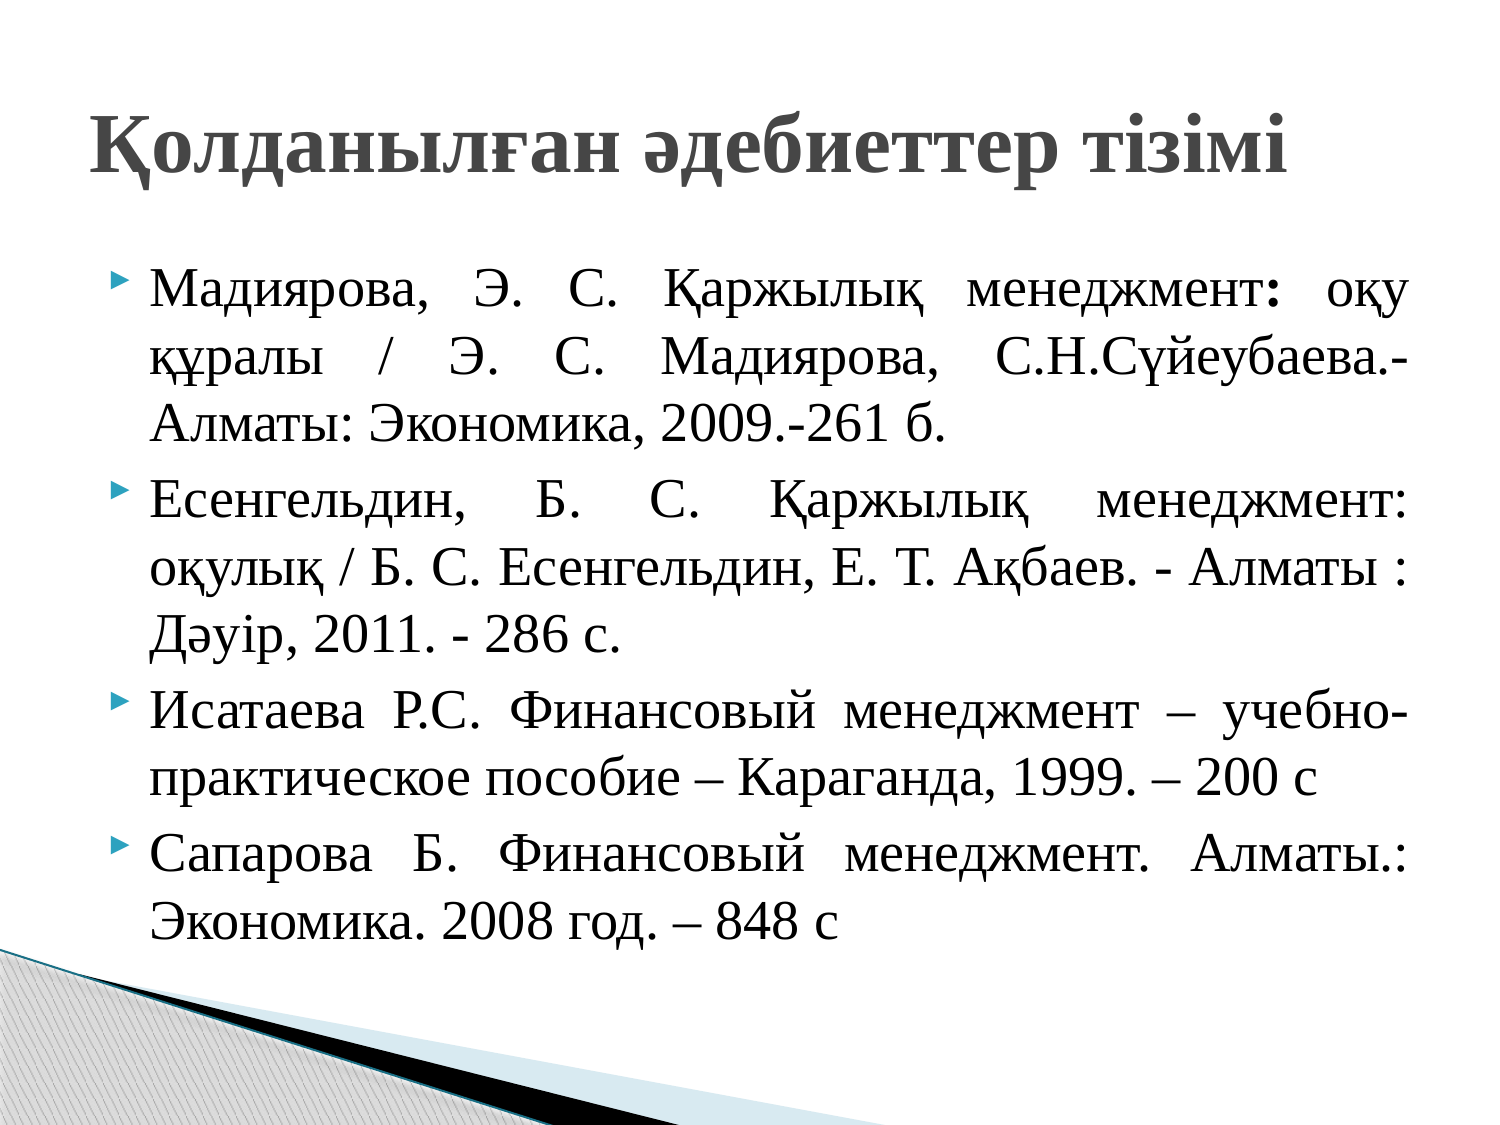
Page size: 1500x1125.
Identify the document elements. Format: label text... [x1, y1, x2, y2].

list Мадиярова, Э. С. Қаржылық менеджмент: оқу құралы / Э. С. Мадиярова, С.Н.Сүйеубаева.-Алматы: Экономика, 2009.-261 б. Есенгельдин, Б. С. Қаржылық менеджмент: оқулық / Б. С. Есенгельдин, Е. Т. Ақбаев. - Алматы : Дәуір, 2011. - 286 с. Исатаева Р.С. Финансовый менеджмент – учебно-практическое пособие – Караганда, 1999. – 200 с Сапарова Б. Финансовый менеджмент. Алматы.: Экономика. 2008 год. – 848 с [75, 243, 1425, 986]
title Қолданылған әдебиеттер тізімі [75, 45, 1425, 233]
